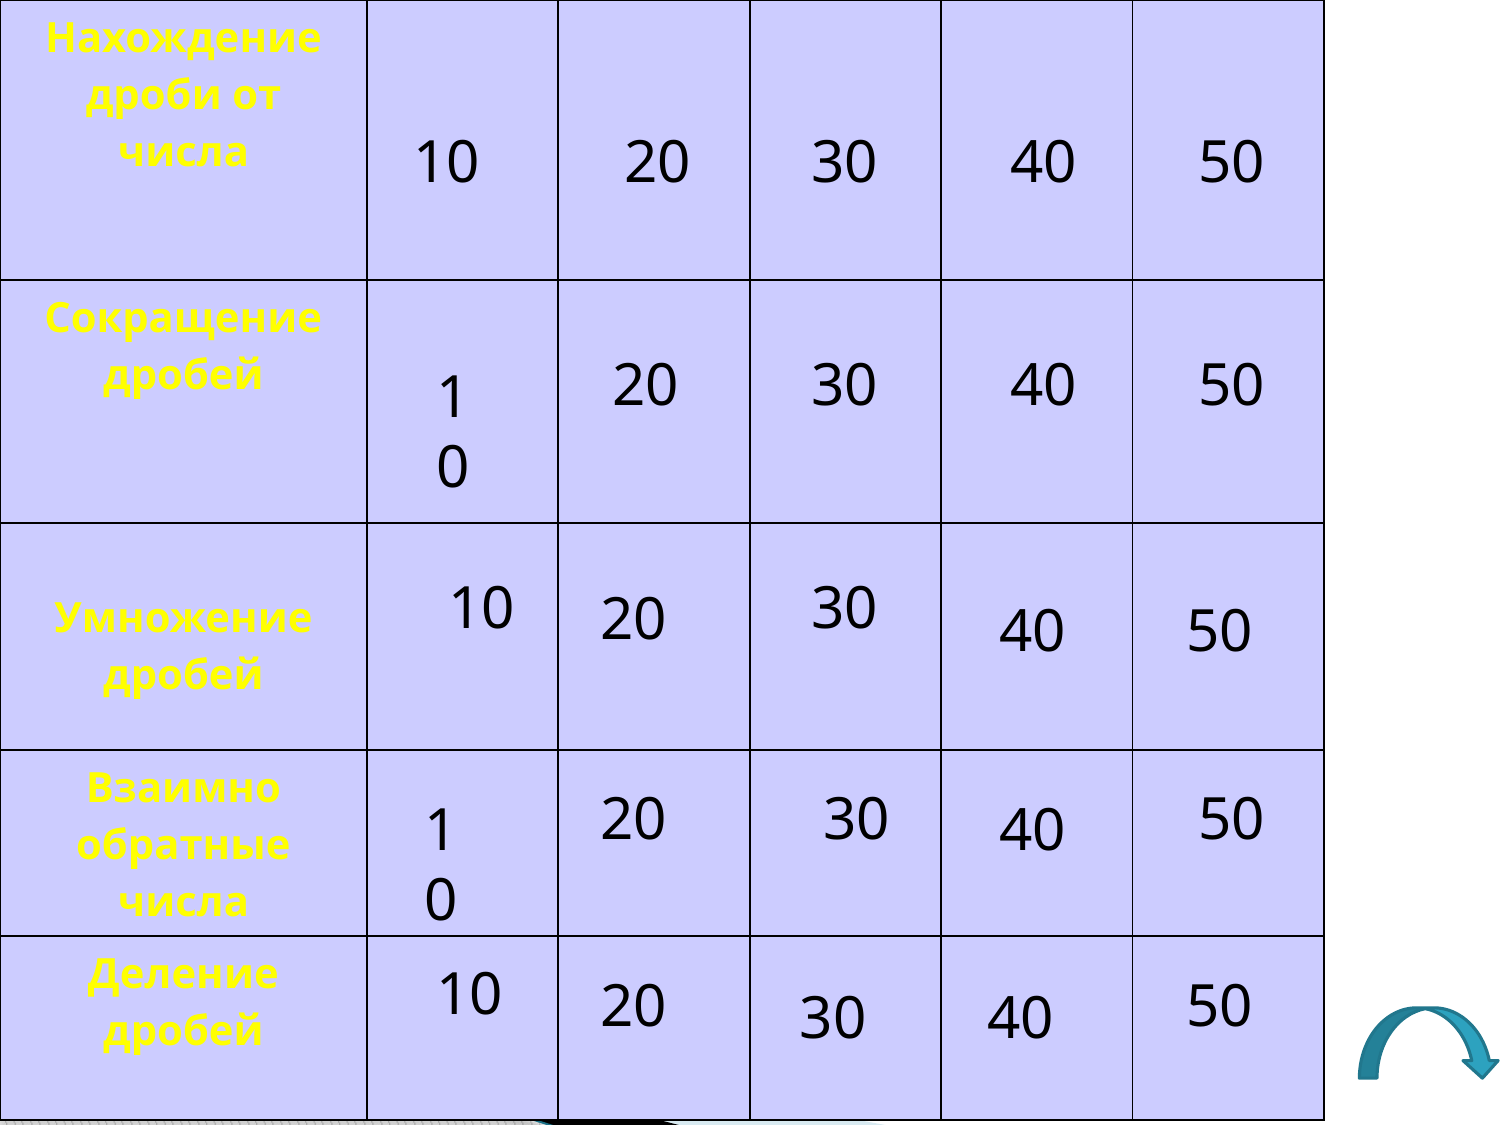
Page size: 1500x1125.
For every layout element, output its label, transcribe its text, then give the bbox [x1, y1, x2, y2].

table_cell [751, 281, 940, 522]
text_box 10 [398, 117, 528, 202]
text_box 40 [984, 585, 1102, 671]
text_box 50 [1171, 585, 1278, 671]
table_cell [559, 751, 749, 935]
table_cell [1133, 281, 1323, 522]
table_cell [559, 937, 749, 1119]
text_box 50 [1171, 960, 1278, 996]
table_cell [751, 524, 940, 749]
text_box 40 [996, 339, 1114, 425]
table_cell [1133, 751, 1323, 935]
text_box 10 [421, 949, 528, 1034]
table_header Нахождение дроби от числа [1, 1, 366, 279]
table_cell Умножение дробей [1, 524, 366, 749]
table_header [368, 1, 557, 279]
text_box [1125, 996, 1325, 1057]
table_cell [368, 937, 557, 1119]
text_box 40 [996, 117, 1114, 202]
text_box 10 [421, 351, 516, 507]
table_cell [942, 281, 1132, 522]
text_box 50 [1183, 773, 1289, 859]
table_cell [751, 751, 940, 935]
table_header [942, 1, 1132, 279]
table_cell [942, 937, 1132, 1119]
text_box 30 [808, 773, 914, 859]
table_cell [368, 524, 557, 749]
text_box 10 [410, 785, 504, 940]
text_box 20 [597, 339, 715, 425]
text_box 30 [796, 562, 903, 648]
text_box 30 [796, 117, 903, 202]
text_box 20 [585, 574, 703, 659]
table_cell [942, 524, 1132, 749]
table_cell [559, 524, 749, 749]
table_cell [1133, 937, 1323, 996]
table_cell [1133, 1057, 1323, 1119]
table_header [1133, 1, 1323, 279]
text_box 30 [796, 339, 903, 425]
table_cell Взаимно обратные числа [1, 751, 366, 935]
text_box 40 [972, 972, 1090, 1058]
table_cell Сокращение дробей [1, 281, 366, 522]
table_cell [368, 751, 557, 935]
text_box 20 [585, 960, 703, 1046]
table_header [559, 1, 749, 279]
table_cell [368, 281, 557, 522]
table_cell [942, 751, 1132, 935]
table_cell [1133, 524, 1323, 749]
text_box 20 [609, 117, 727, 202]
text_box 20 [585, 773, 703, 859]
table_cell [751, 937, 940, 1119]
text_box 10 [433, 562, 539, 648]
text_box [1357, 1006, 1500, 1080]
text_box 50 [1183, 117, 1289, 202]
table_cell [559, 281, 749, 522]
text_box 30 [785, 972, 891, 1058]
text_box 50 [1183, 339, 1289, 425]
text_box 40 [984, 785, 1102, 870]
table_header [751, 1, 940, 279]
table_cell Деление дробей [1, 937, 366, 1119]
